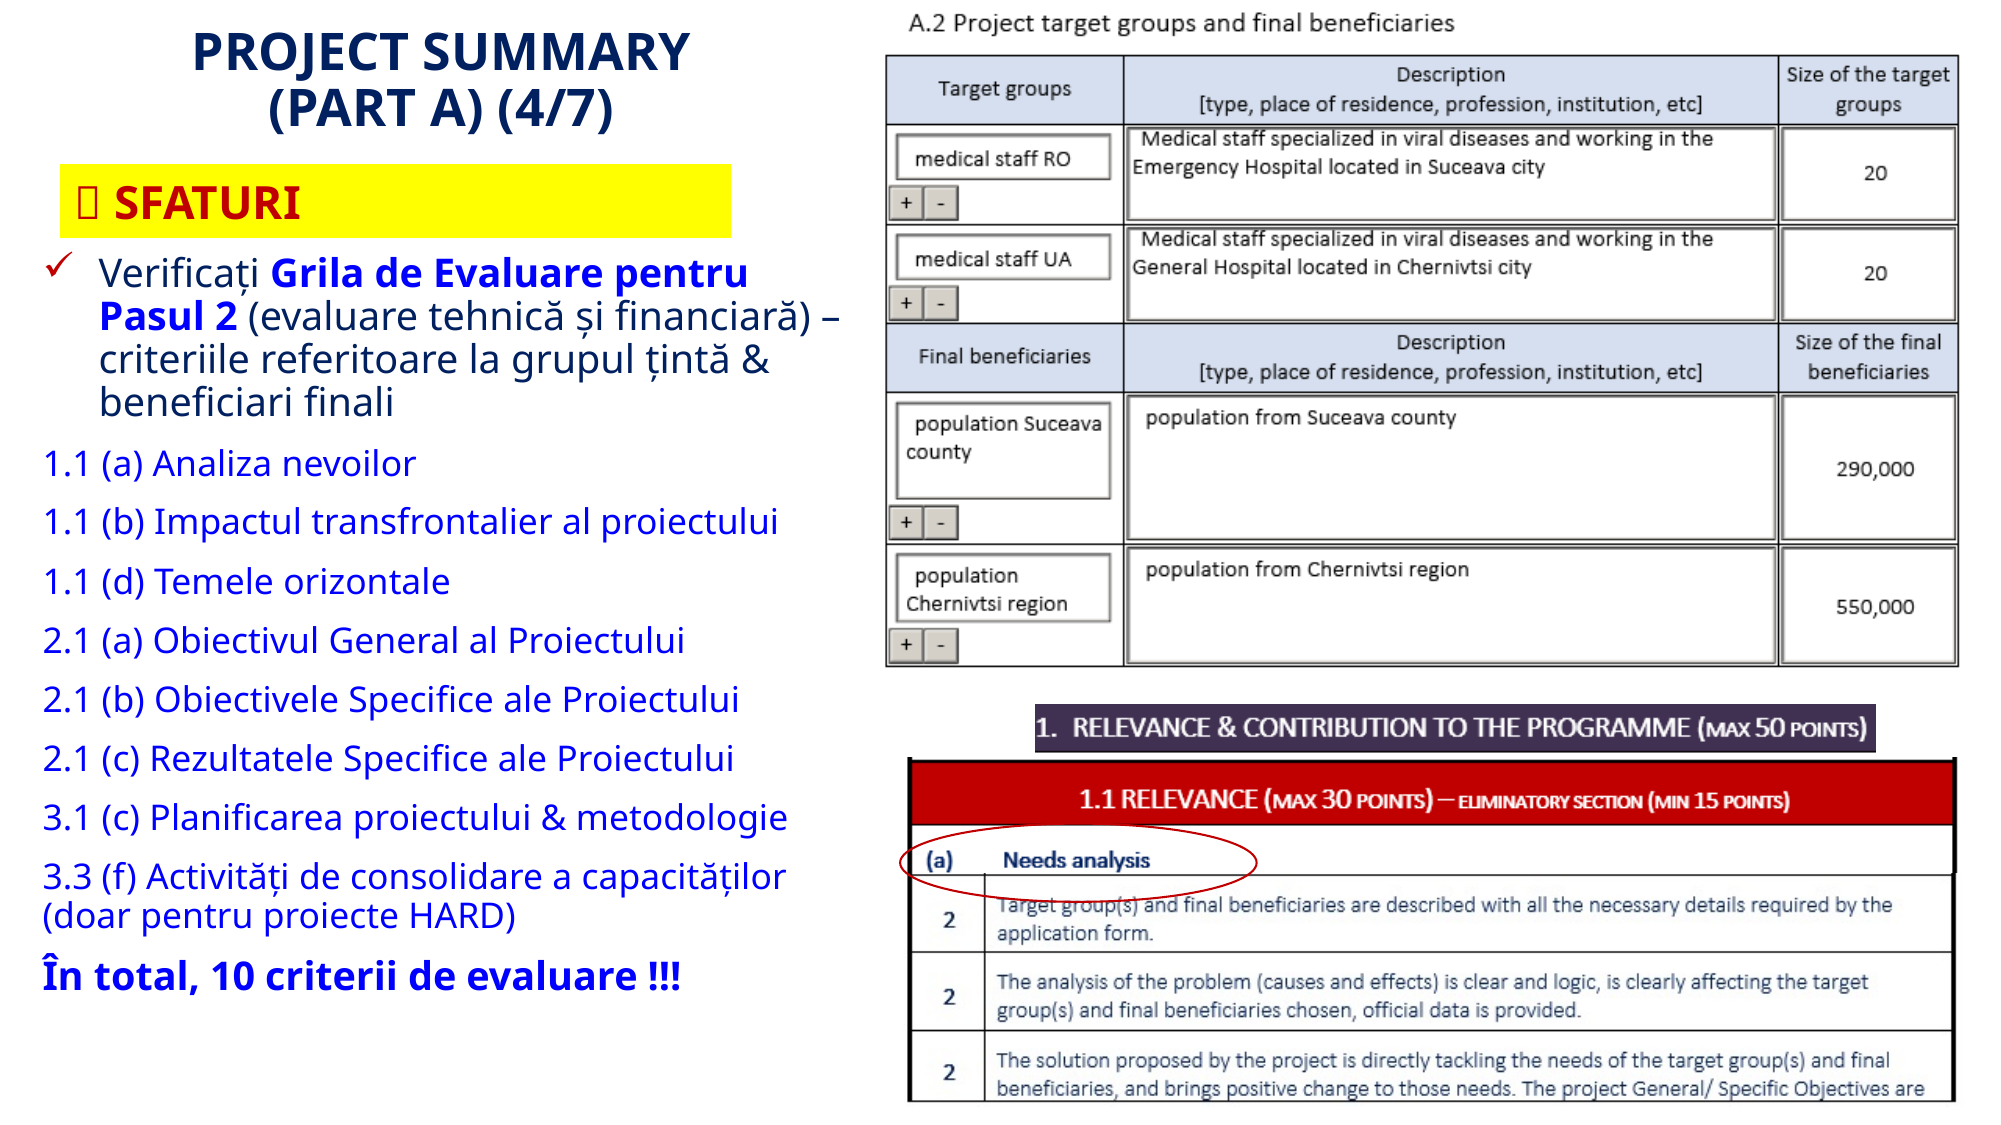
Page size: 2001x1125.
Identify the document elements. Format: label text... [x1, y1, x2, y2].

picture [903, 704, 1965, 1107]
subtitle Verificați Grila de Evaluare pentru Pasul 2 (evaluare tehnică și financiară) – criteriile referitoare la grupul țintă & beneficiari finali 1.1 (a) Analiza nevoilor 1.1 (b) Impactul transfrontalier al proiectului 1.1 (d) Temele orizontale 2.1 (a) Obiectivul General al Proiectului 2.1 (b) Obiectivele Specifice ale Proiectului 2.1 (c) Rezultatele Specifice ale Proiectului 3.1 (c) Planificarea proiectului & metodologie 3.3 (f) Activități de consolidare a capacităților (doar pentru proiecte HARD) În total, 10 criterii de evaluare !!! [27, 197, 864, 1056]
picture [881, 5, 1964, 669]
title PROJECT SUMMARY (PART A) (4/7) [10, 17, 873, 146]
text_box [899, 854, 903, 872]
table_header  SFATURI [60, 164, 731, 238]
